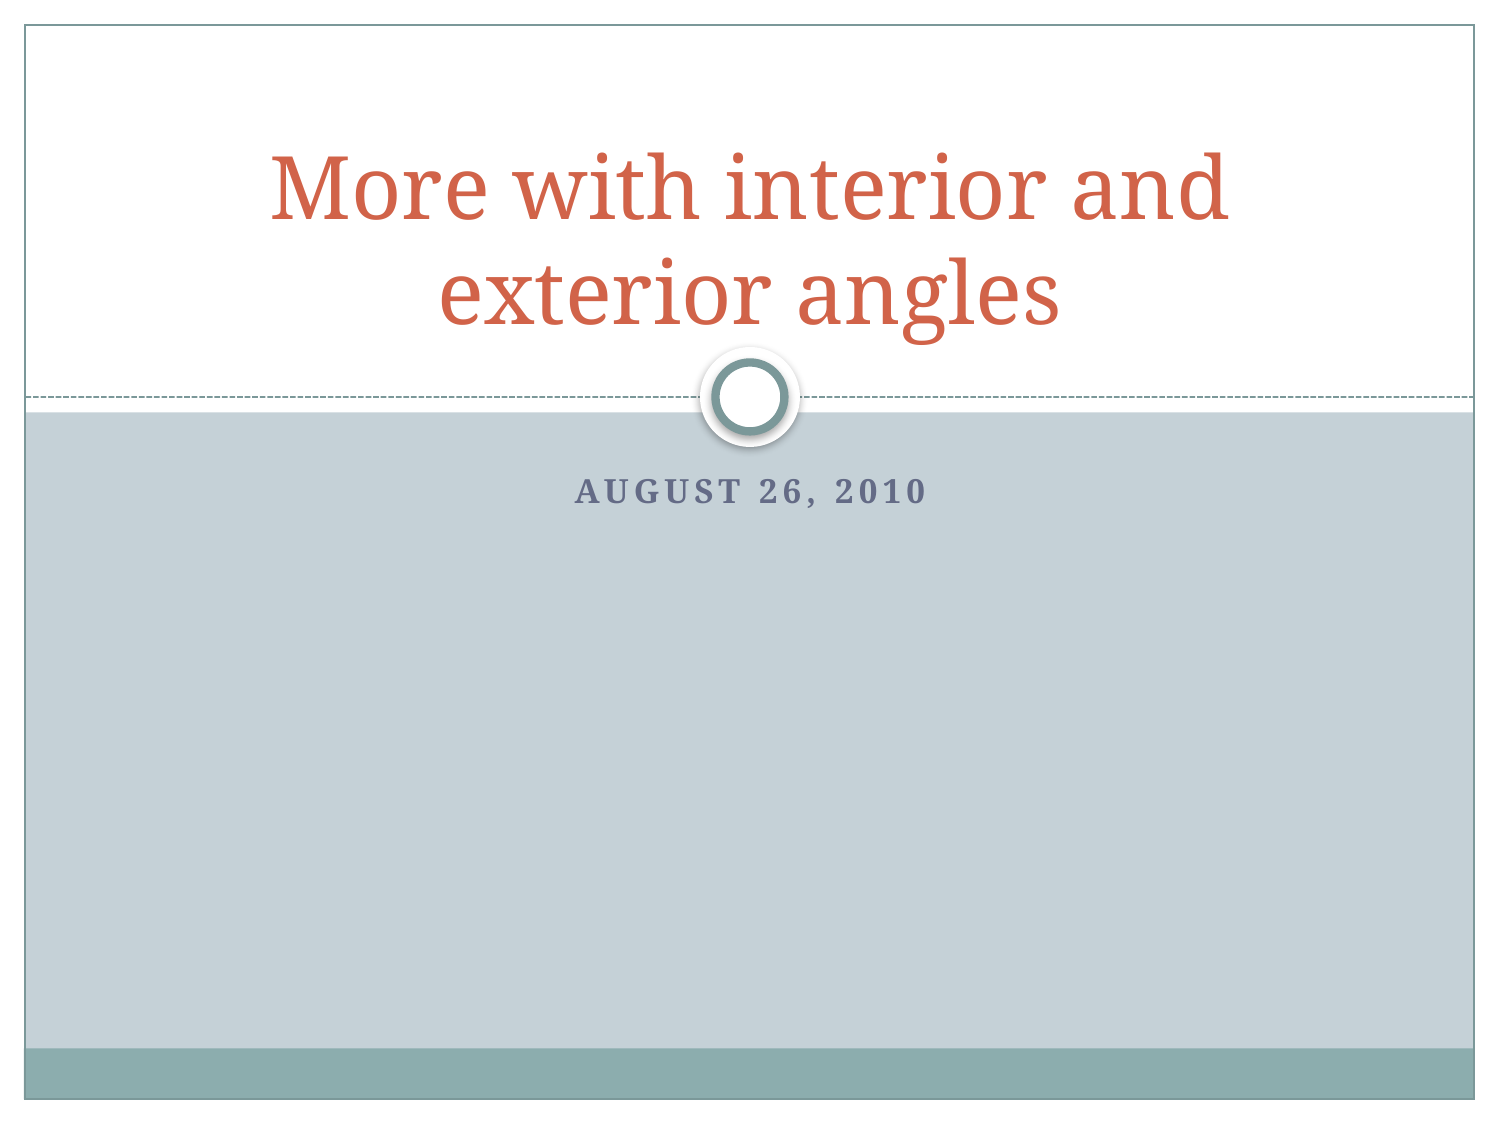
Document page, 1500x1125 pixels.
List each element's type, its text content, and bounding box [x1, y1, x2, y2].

title More with interior and exterior angles [112, 62, 1388, 350]
subtitle August 26, 2010 [225, 462, 1275, 750]
